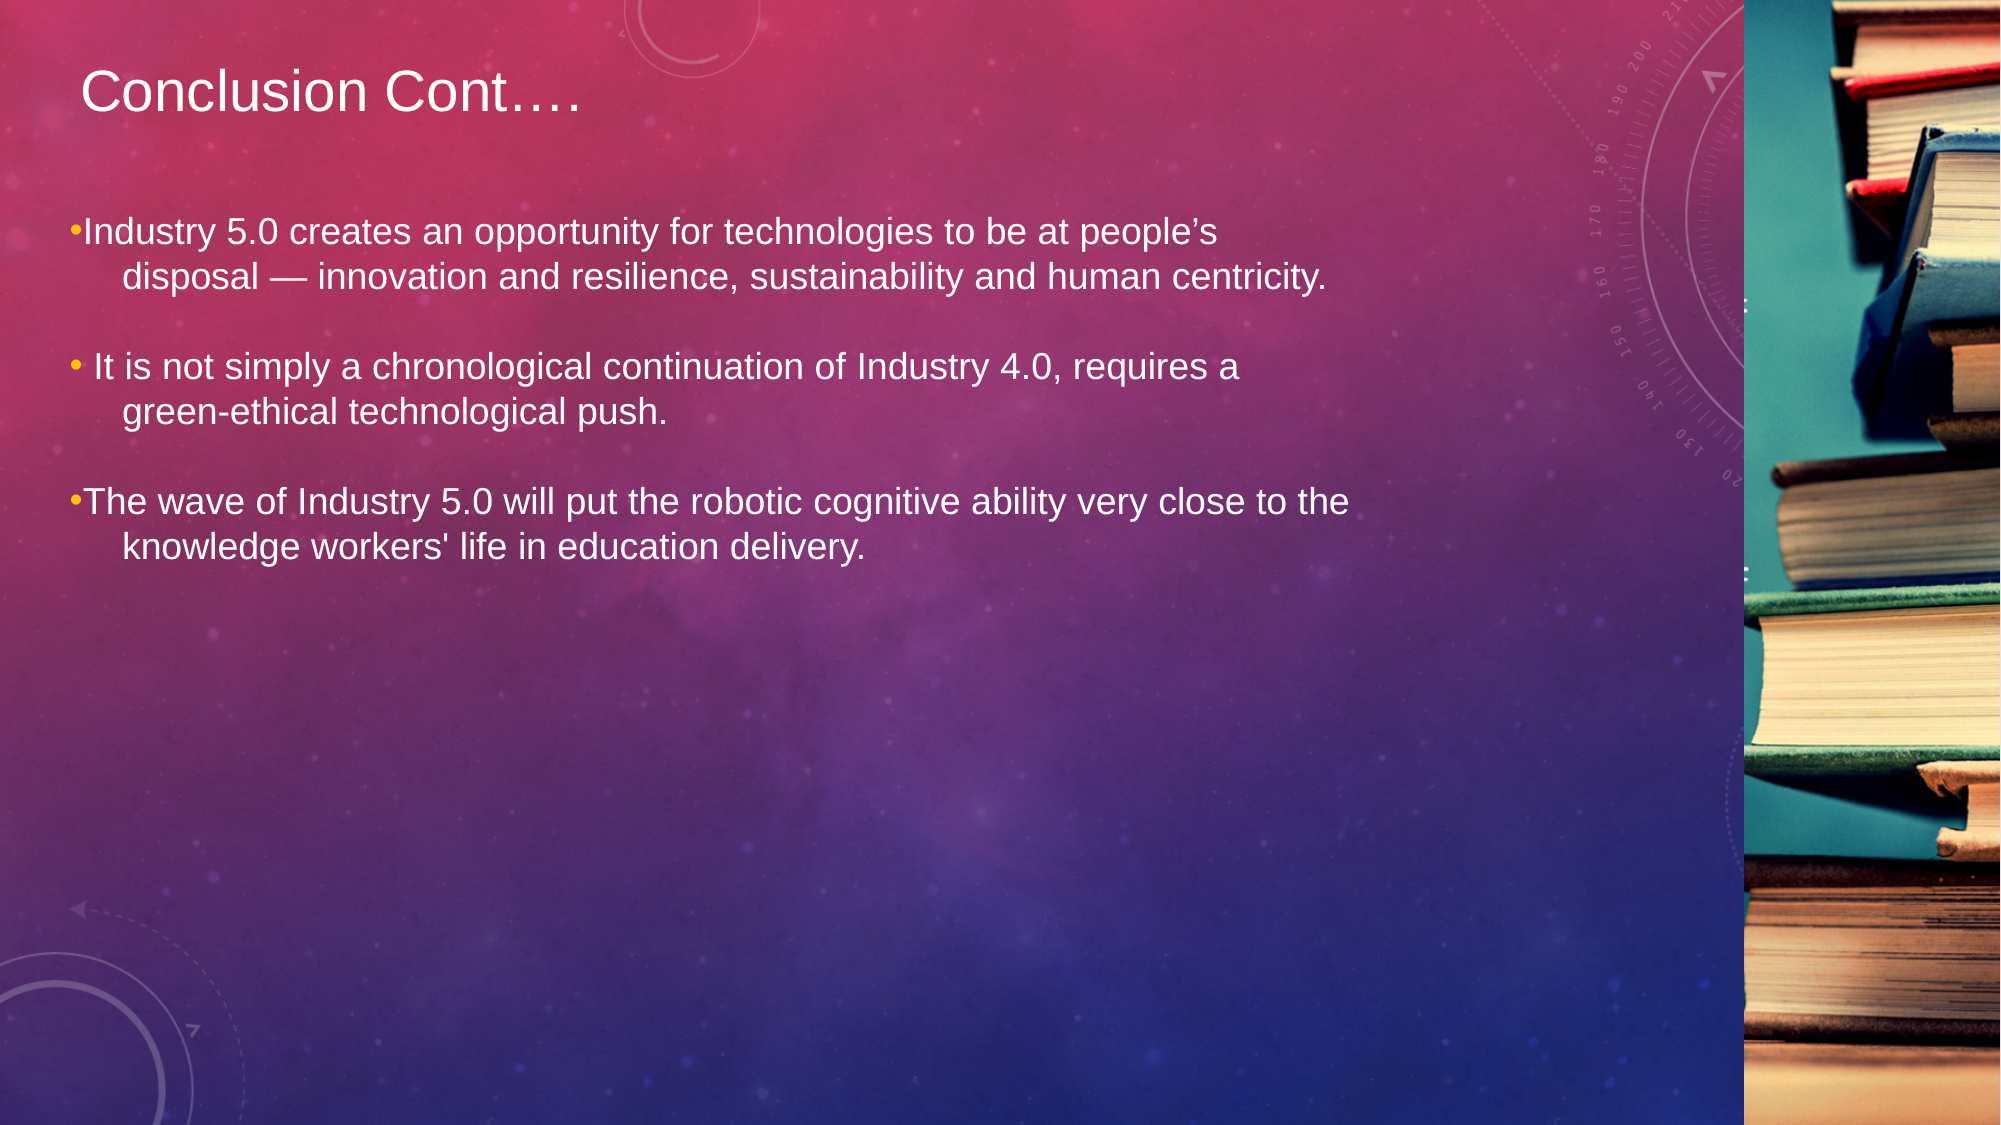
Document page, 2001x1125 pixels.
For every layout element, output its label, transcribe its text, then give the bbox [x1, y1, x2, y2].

text_box Conclusion Cont…. [18, 45, 1019, 131]
picture [0, 0, 2001, 1125]
text_box Industry 5.0 creates an opportunity for technologies to be at people’s disposal — innovation and resilience, sustainability and human centricity. It is not simply a chronological continuation of Industry 4.0, requires a green-ethical technological push. The wave of Industry 5.0 will put the robotic cognitive ability very close to the knowledge workers' life in education delivery. [54, 154, 1406, 575]
